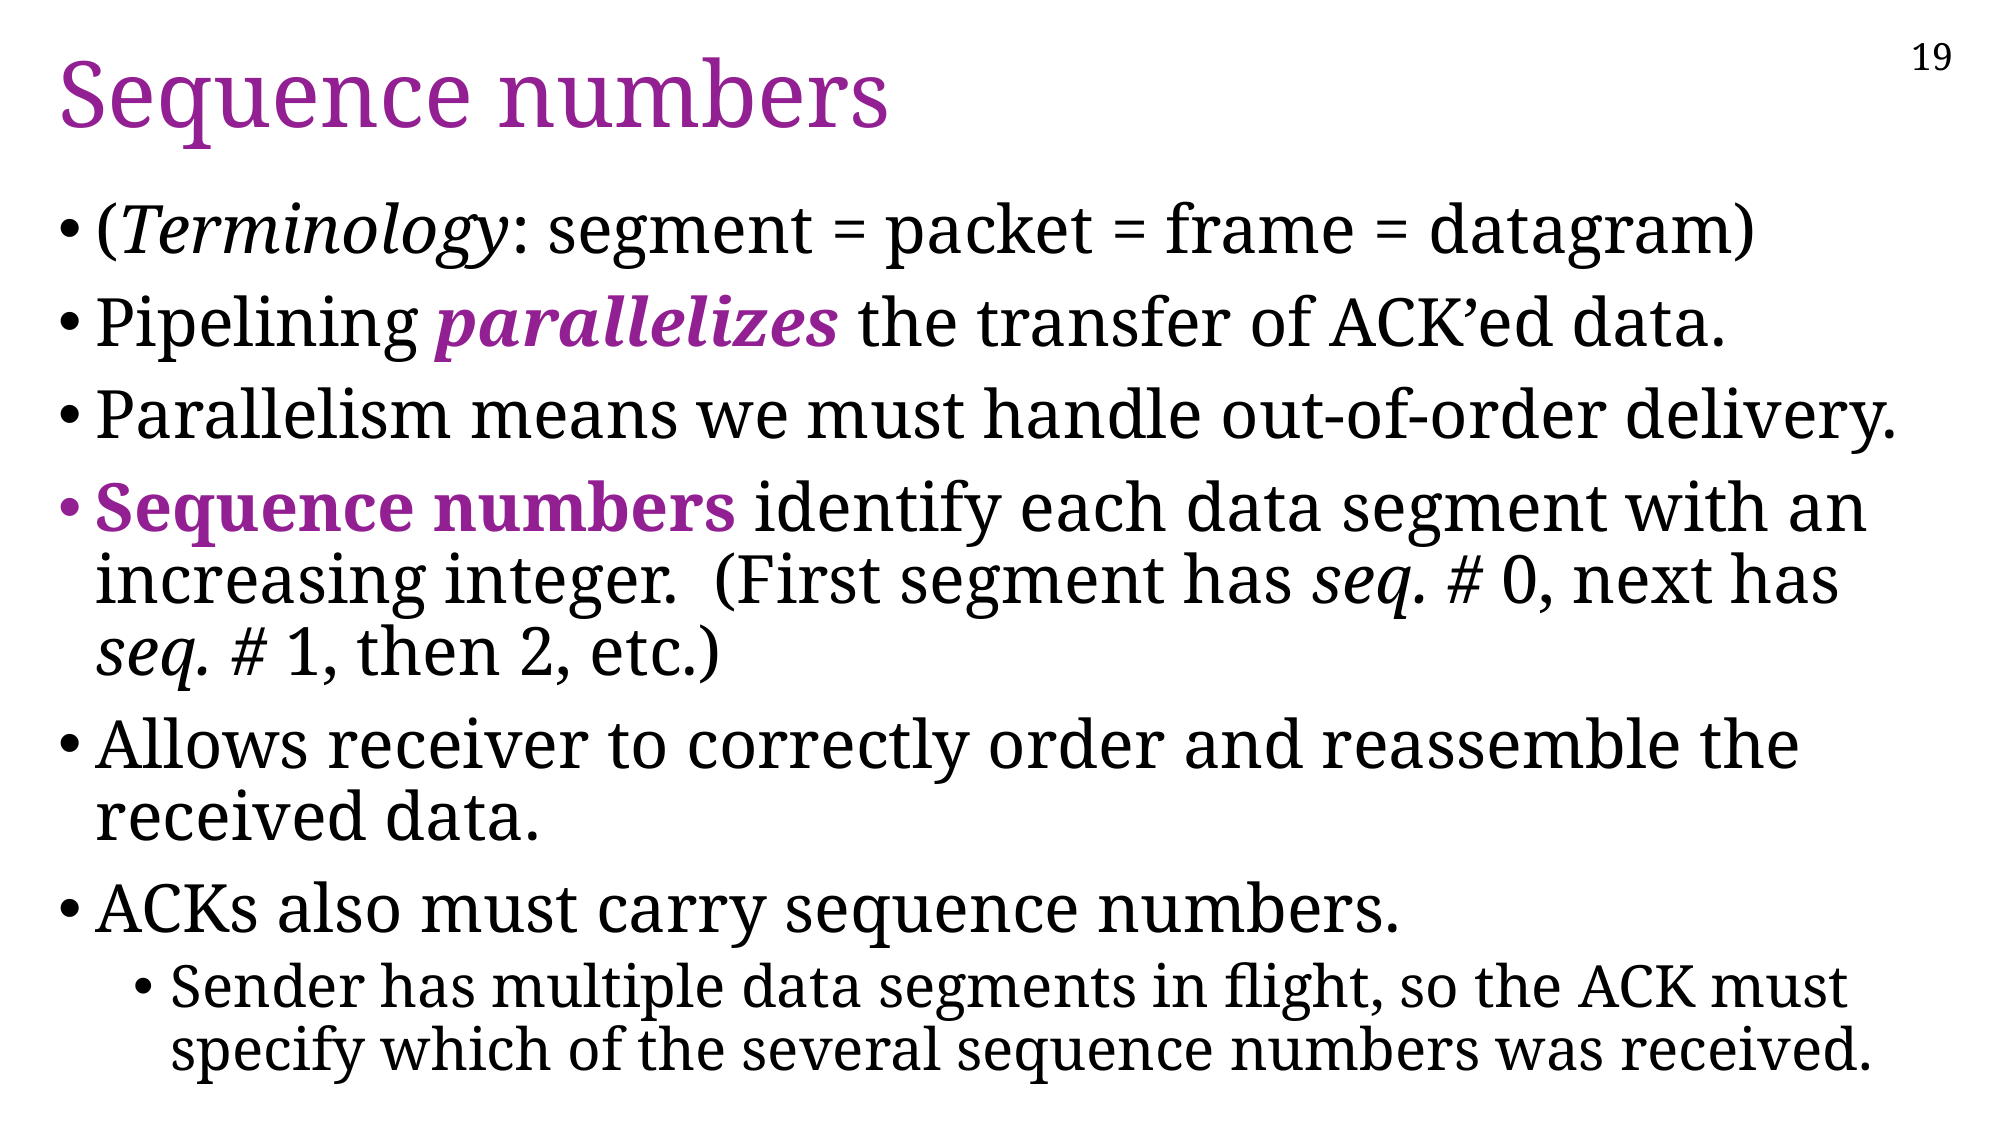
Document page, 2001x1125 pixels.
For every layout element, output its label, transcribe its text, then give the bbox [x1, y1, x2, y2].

title Sequence numbers [43, 25, 1953, 171]
list (Terminology: segment = packet = frame = datagram) Pipelining parallelizes the transfer of ACK’ed data. Parallelism means we must handle out-of-order delivery. Sequence numbers identify each data segment with an increasing integer. (First segment has seq. # 0, next has seq. # 1, then 2, etc.) Allows receiver to correctly order and reassemble the received data. ACKs also must carry sequence numbers. Sender has multiple data segments in flight, so the ACK must specify which of the several sequence numbers was received. [43, 188, 1953, 1106]
